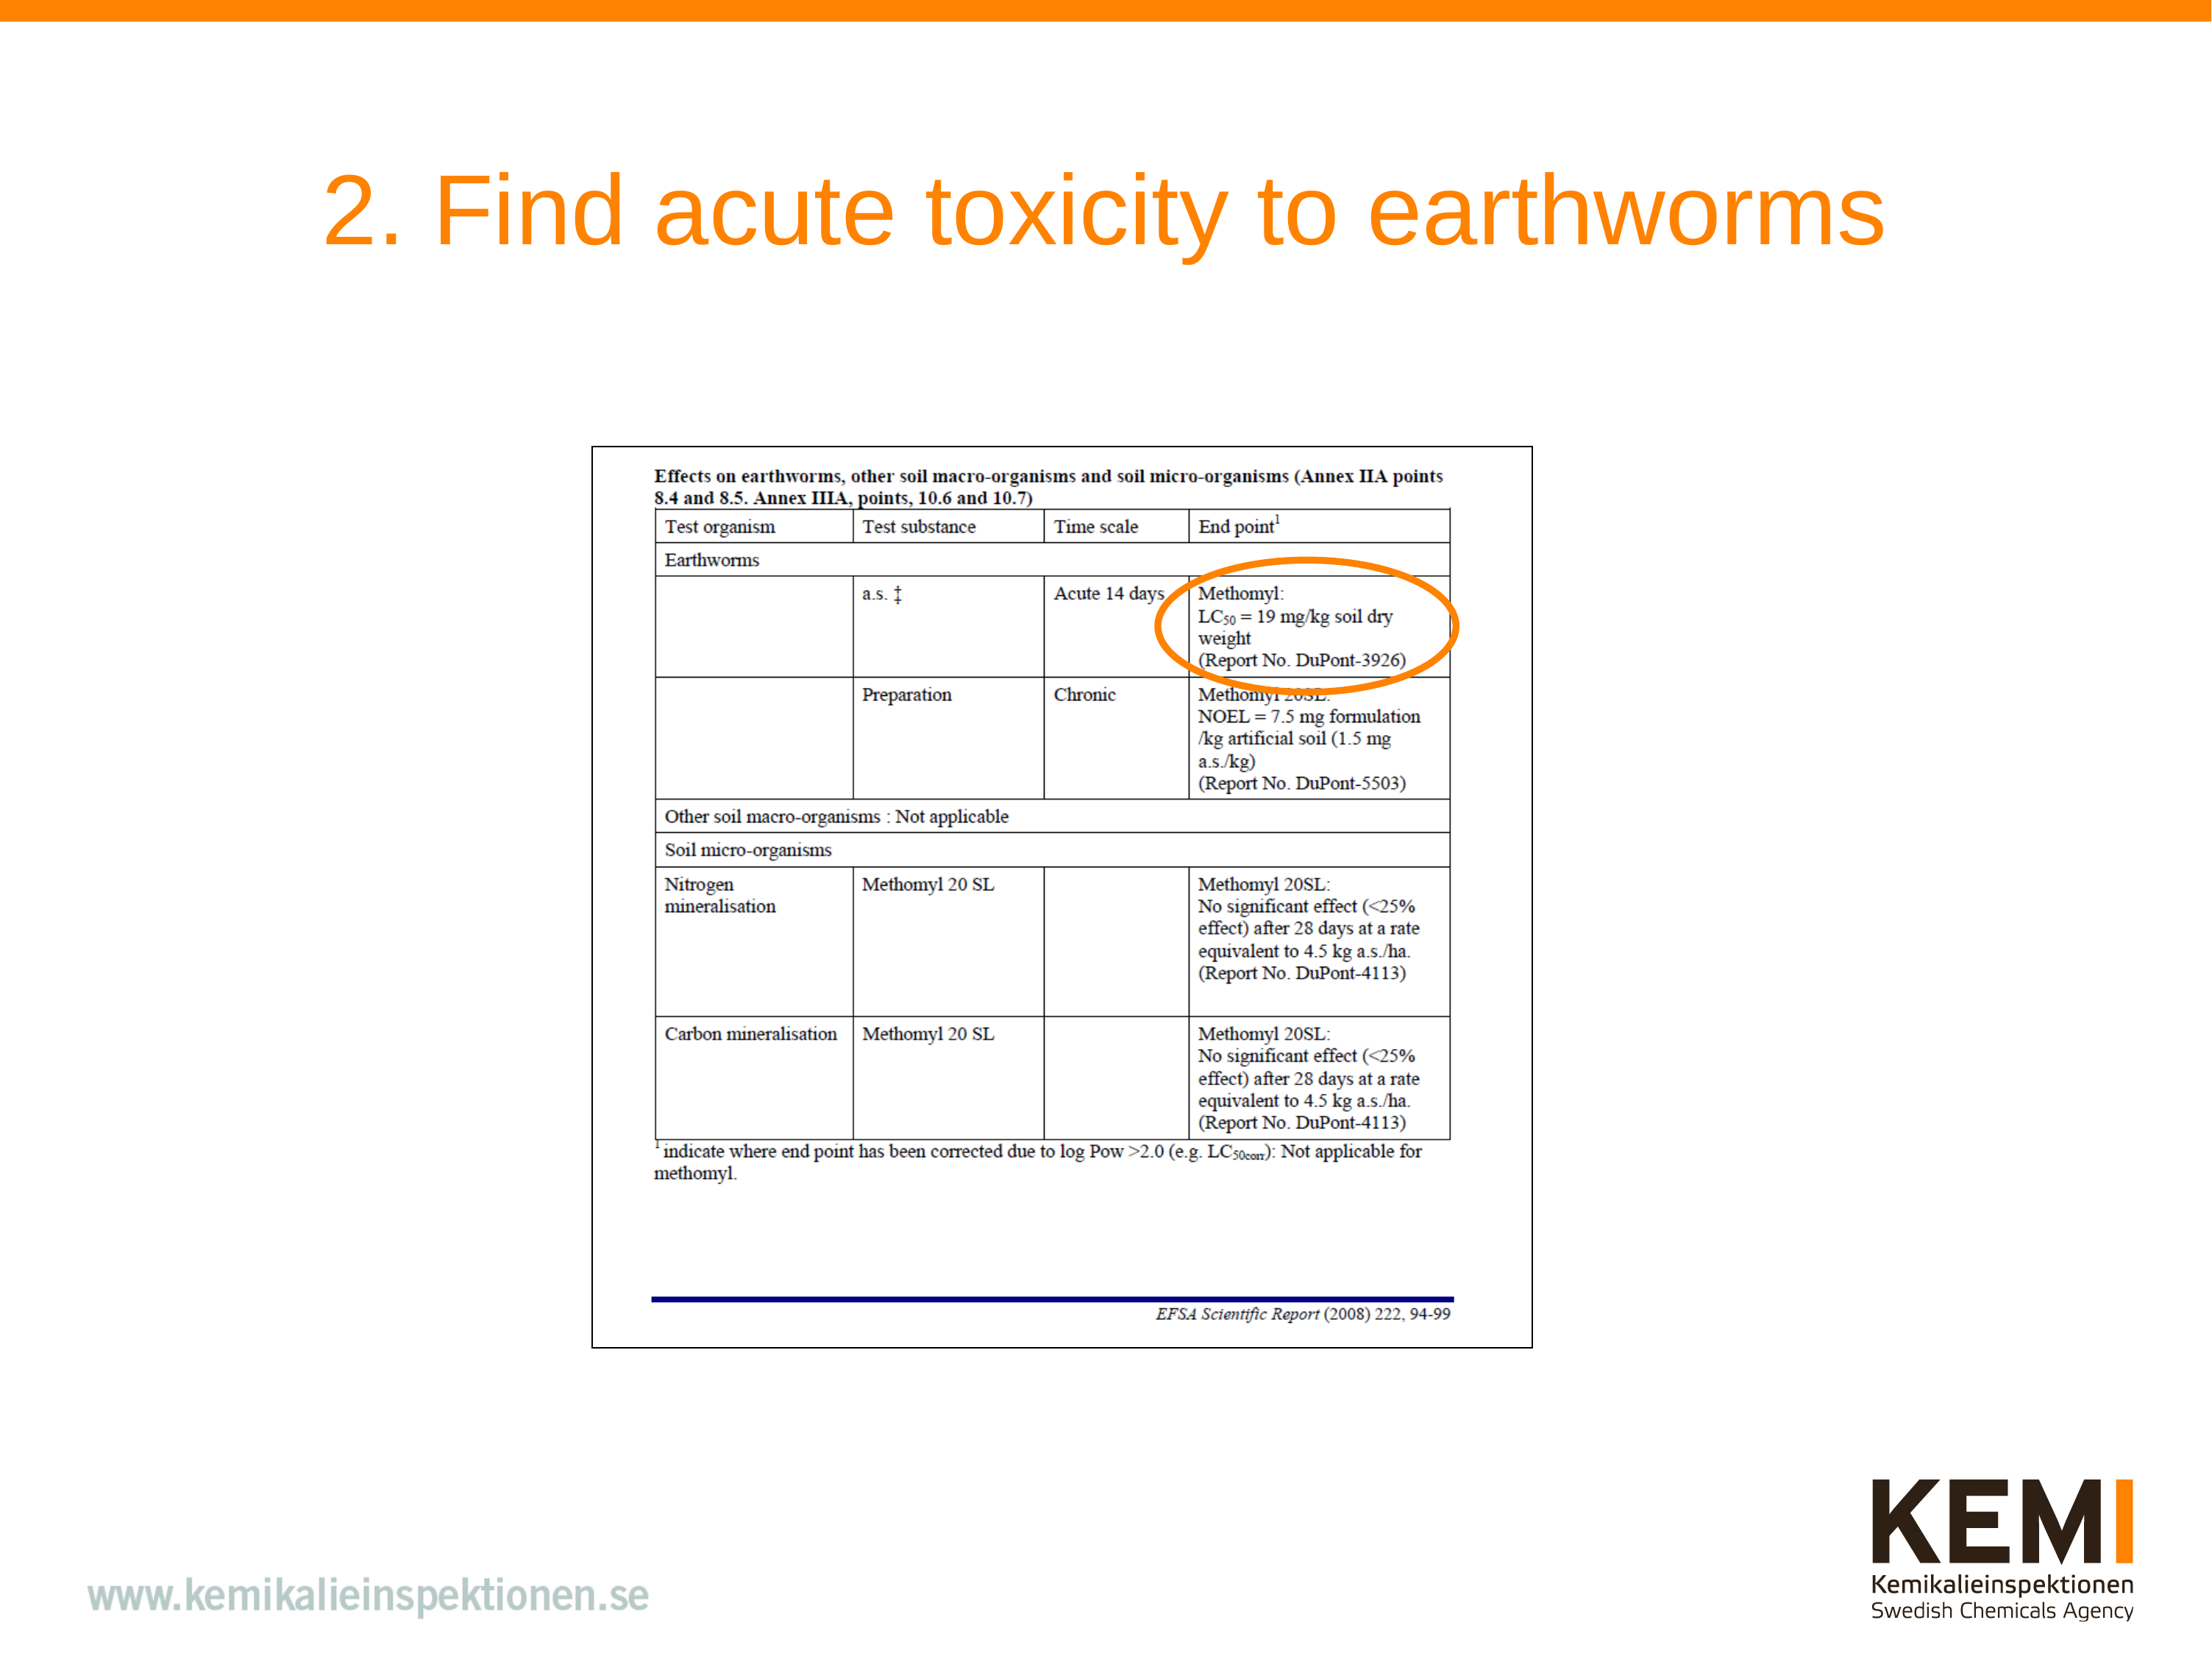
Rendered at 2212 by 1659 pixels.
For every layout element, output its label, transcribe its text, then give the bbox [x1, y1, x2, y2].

picture [1872, 1479, 2133, 1621]
title 2. Find acute toxicity to earthworms [110, 66, 2101, 344]
picture [592, 447, 1532, 1348]
picture [87, 1573, 652, 1621]
